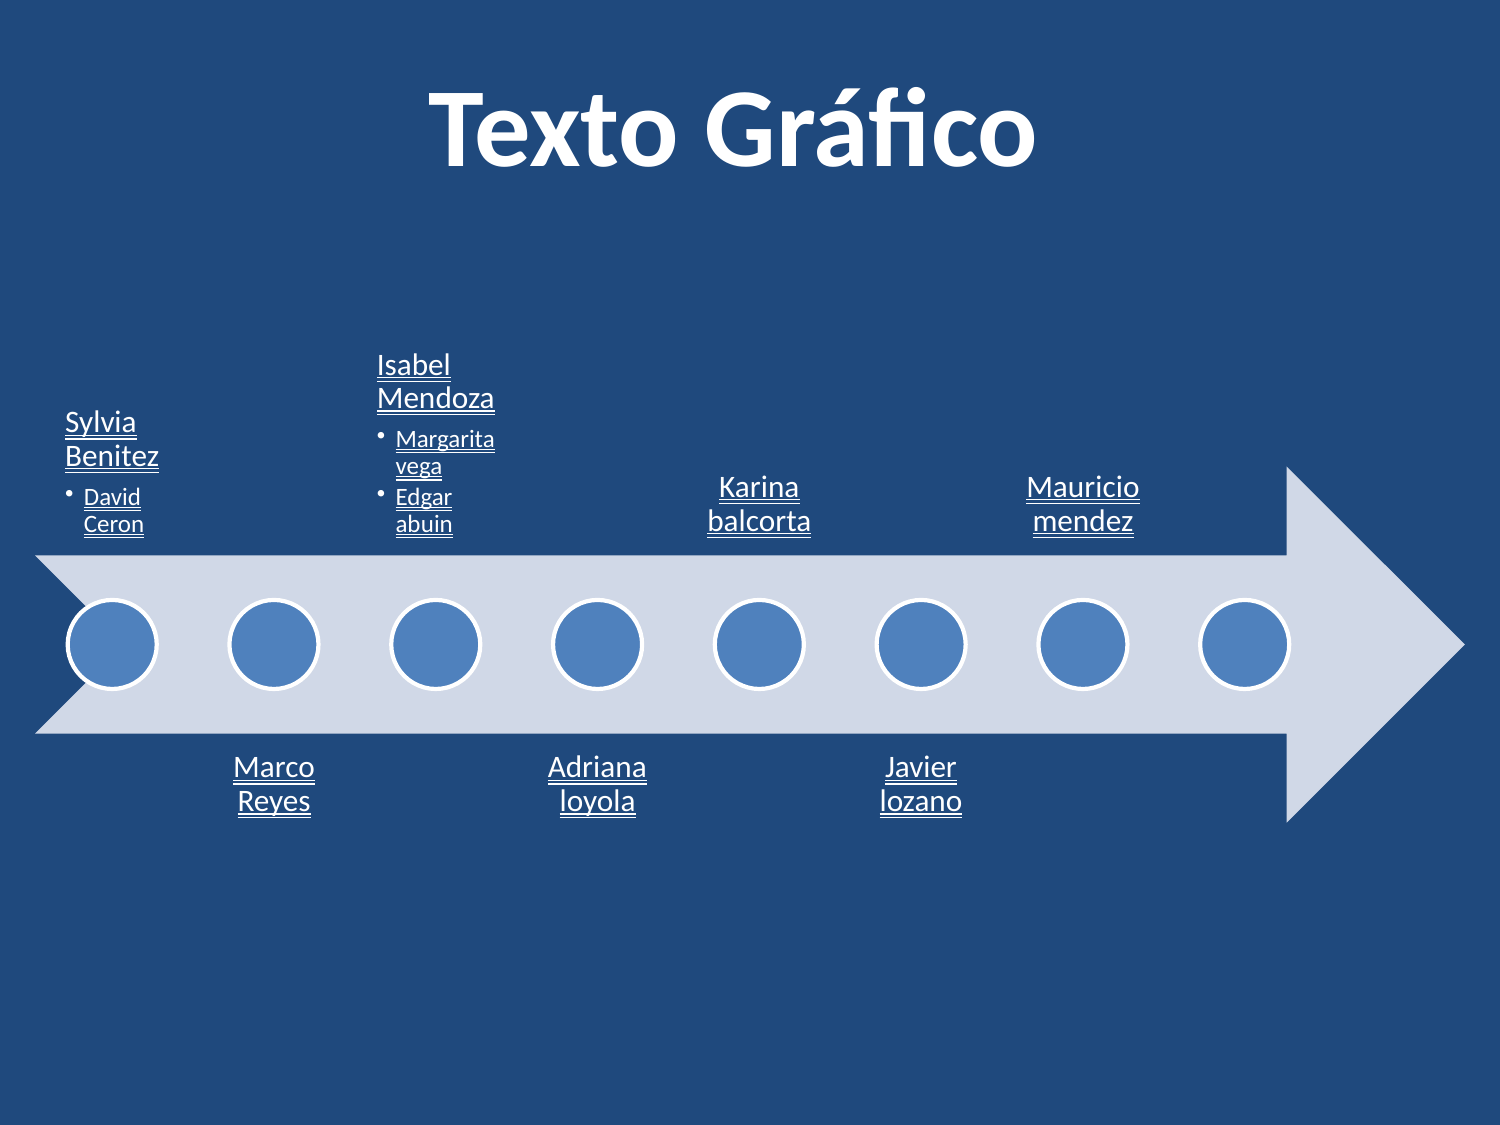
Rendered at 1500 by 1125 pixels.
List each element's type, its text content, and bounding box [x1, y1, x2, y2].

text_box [34, 198, 1466, 1091]
text_box Texto Gráfico [413, 46, 1054, 197]
